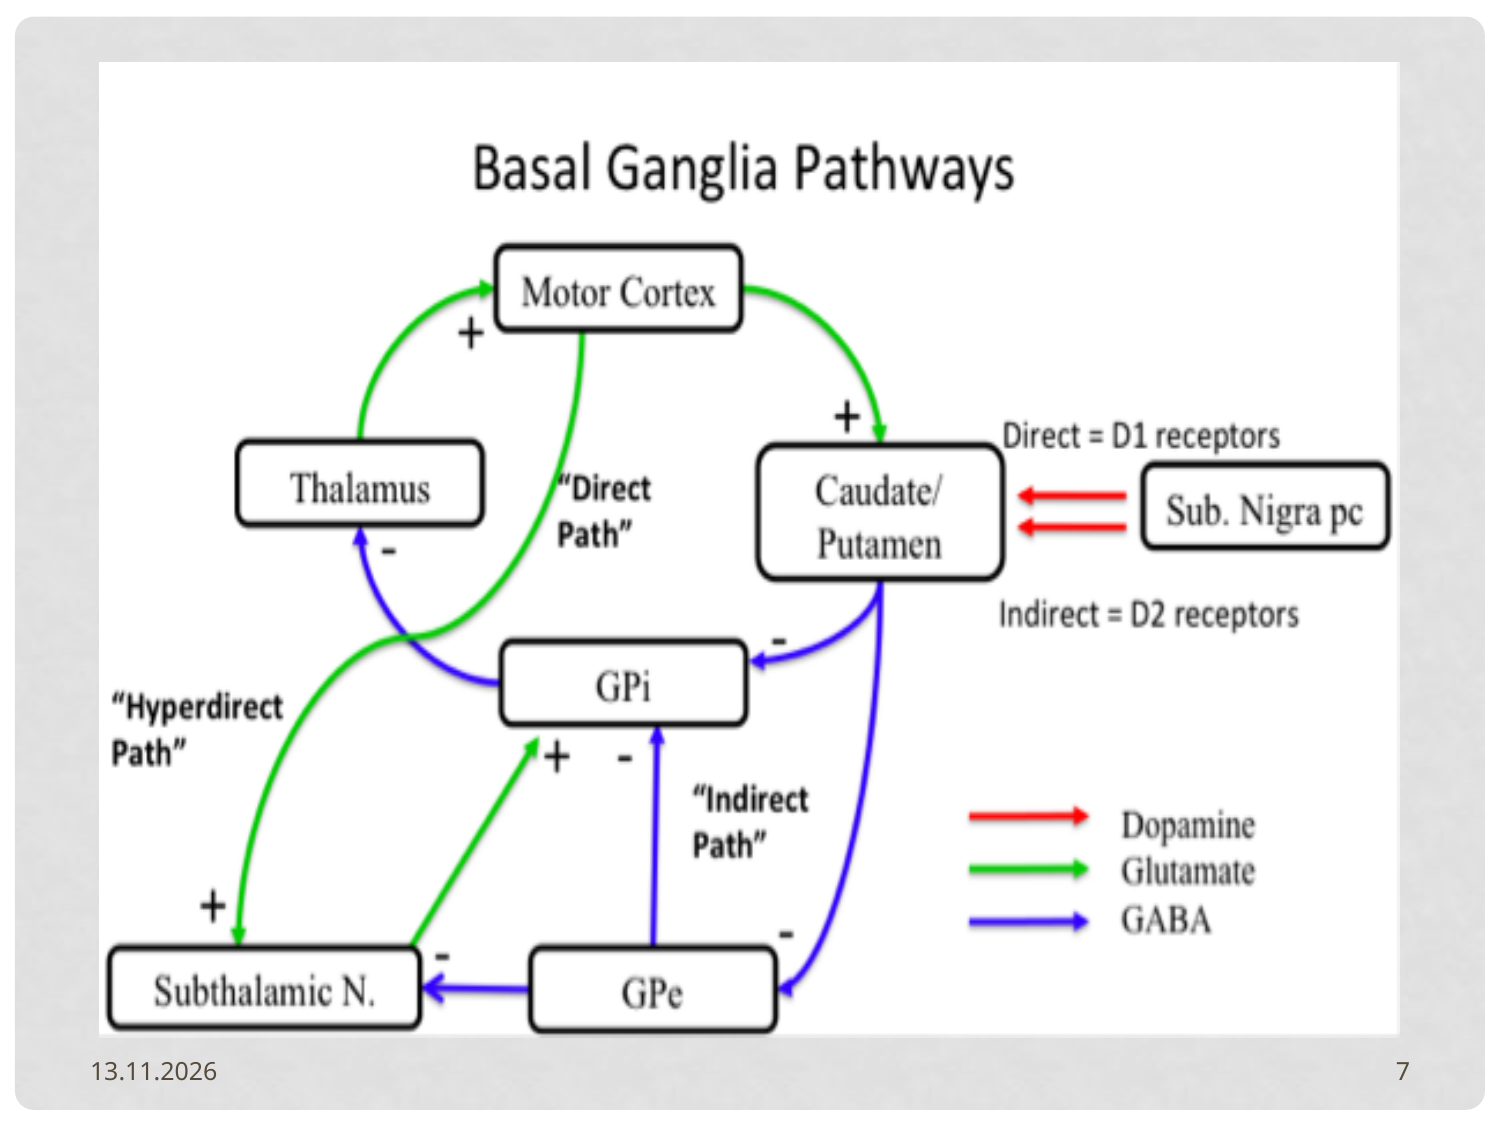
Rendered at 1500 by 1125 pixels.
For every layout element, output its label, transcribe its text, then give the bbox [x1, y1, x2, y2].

slide_number 7 [1074, 1042, 1425, 1103]
picture [99, 62, 1401, 1038]
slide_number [75, 1042, 425, 1103]
